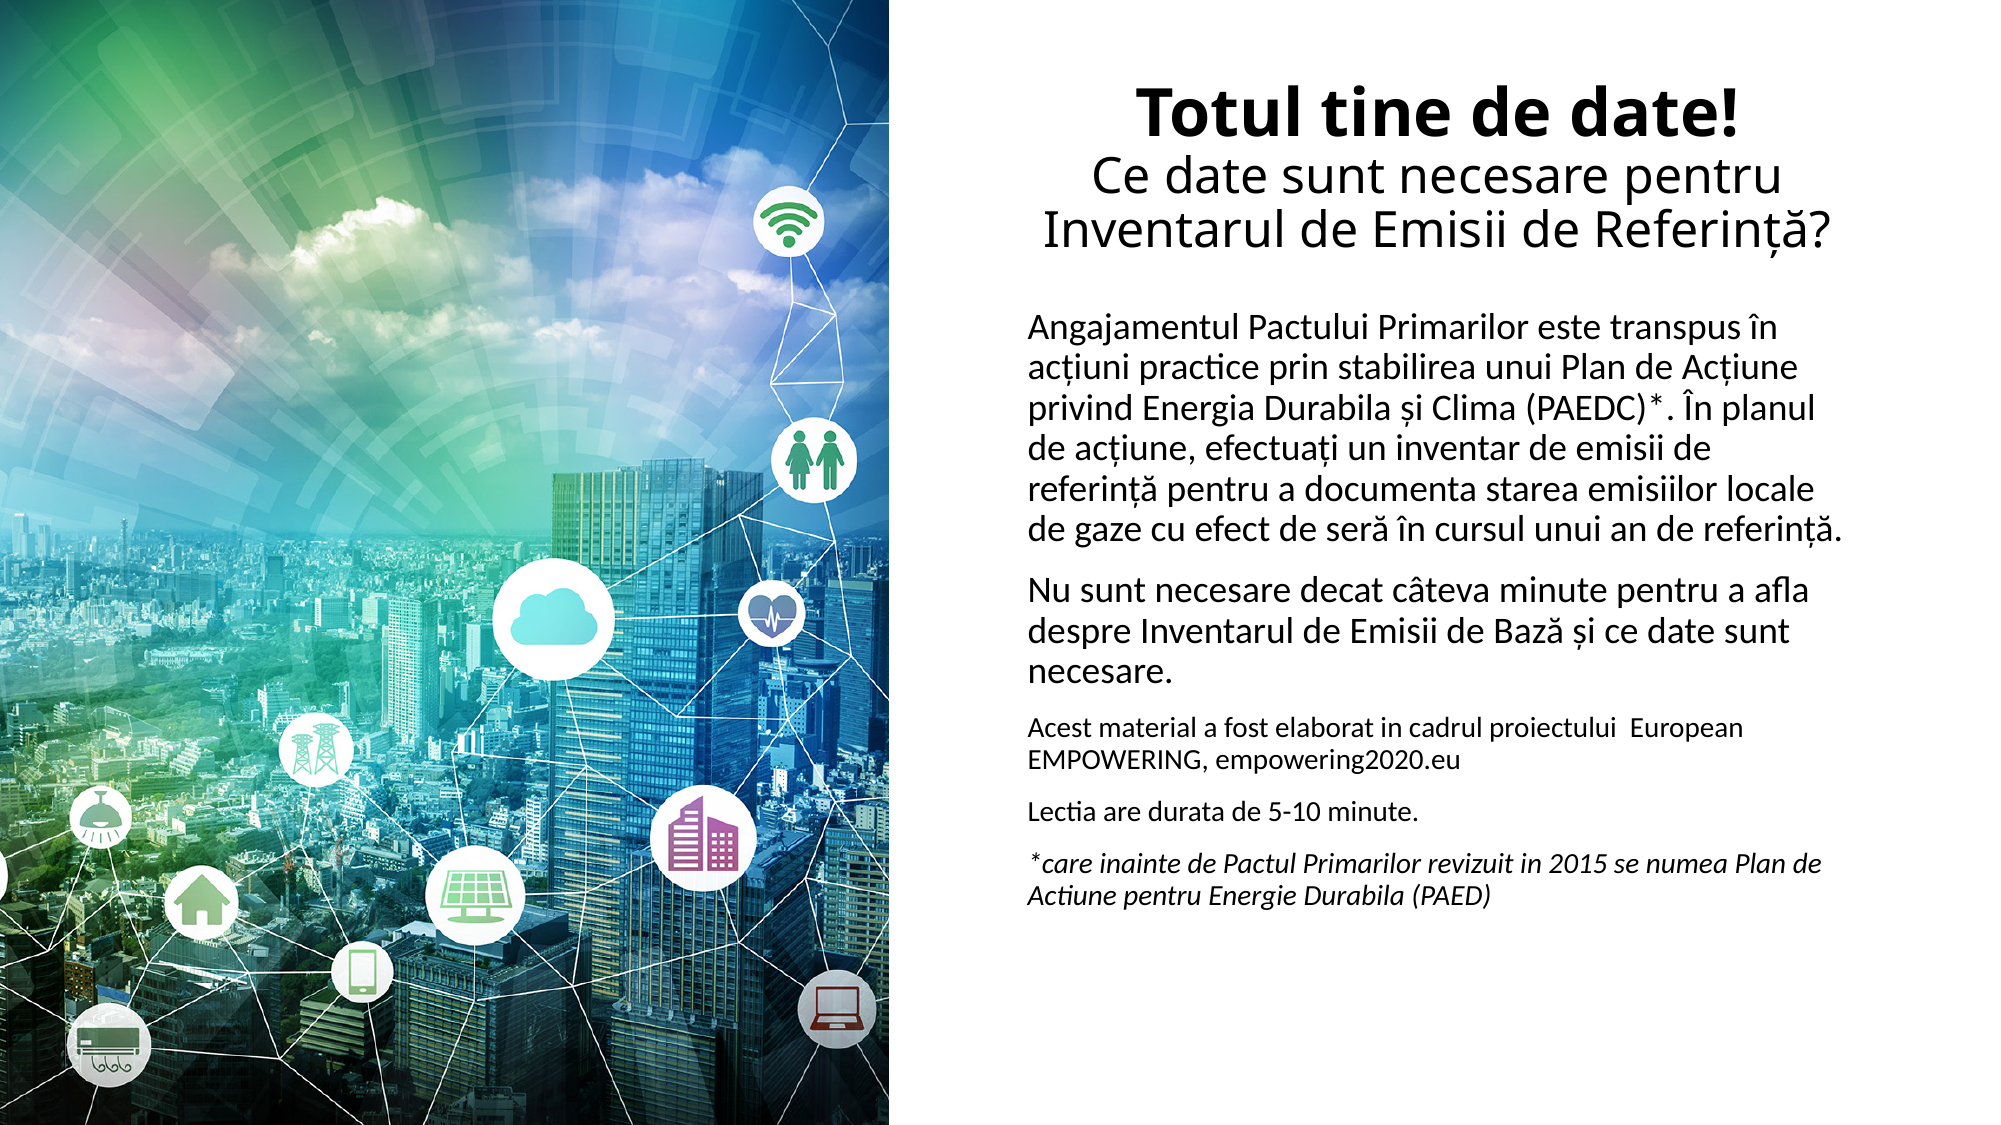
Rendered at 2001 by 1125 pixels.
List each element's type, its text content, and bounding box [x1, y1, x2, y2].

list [0, 0, 889, 1125]
list Angajamentul Pactului Primarilor este transpus în acțiuni practice prin stabilirea unui Plan de Acțiune privind Energia Durabila și Clima (PAEDC)*. În planul de acțiune, efectuați un inventar de emisii de referință pentru a documenta starea emisiilor locale de gaze cu efect de seră în cursul unui an de referință. Nu sunt necesare decat câteva minute pentru a afla despre Inventarul de Emisii de Bază și ce date sunt necesare. Acest material a fost elaborat in cadrul proiectului European EMPOWERING, empowering2020.eu Lectia are durata de 5-10 minute. *care inainte de Pactul Primarilor revizuit in 2015 se numea Plan de Actiune pentru Energie Durabila (PAED) [1012, 299, 1863, 1014]
title Totul tine de date! Ce date sunt necesare pentru Inventarul de Emisii de Referință? [1012, 59, 1863, 278]
